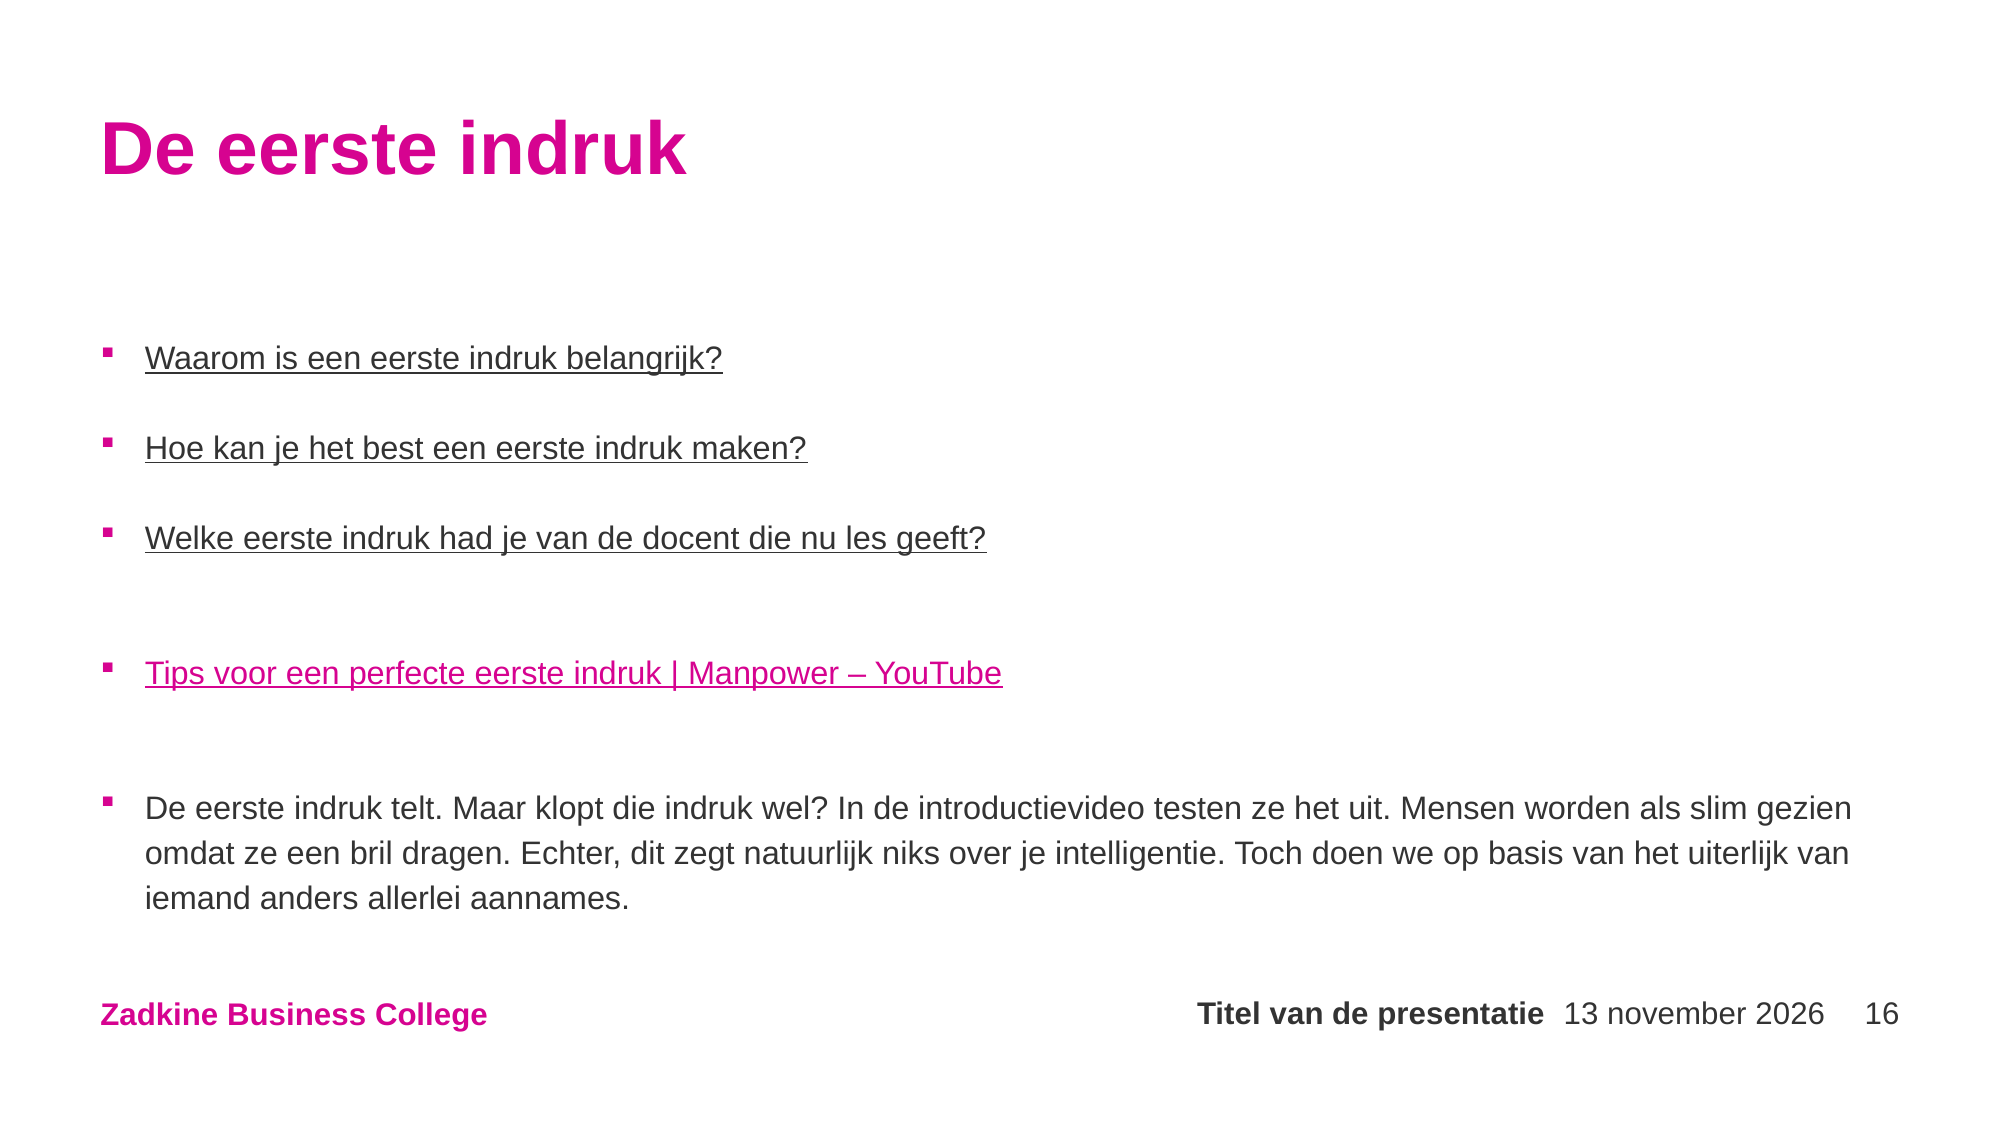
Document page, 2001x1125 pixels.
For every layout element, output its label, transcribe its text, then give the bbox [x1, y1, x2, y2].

footer Titel van de presentatie [870, 993, 1546, 1033]
slide_number 16 [1825, 993, 1900, 1033]
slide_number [1546, 993, 1825, 1033]
title De eerste indruk [100, 100, 1900, 190]
list Waarom is een eerste indruk belangrijk? Hoe kan je het best een eerste indruk maken? Welke eerste indruk had je van de docent die nu les geeft? Tips voor een perfecte eerste indruk | Manpower – YouTube De eerste indruk telt. Maar klopt die indruk wel? In de introductievideo testen ze het uit. Mensen worden als slim gezien omdat ze een bril dragen. Echter, dit zegt natuurlijk niks over je intelligentie. Toch doen we op basis van het uiterlijk van iemand anders allerlei aannames. [100, 331, 1900, 917]
